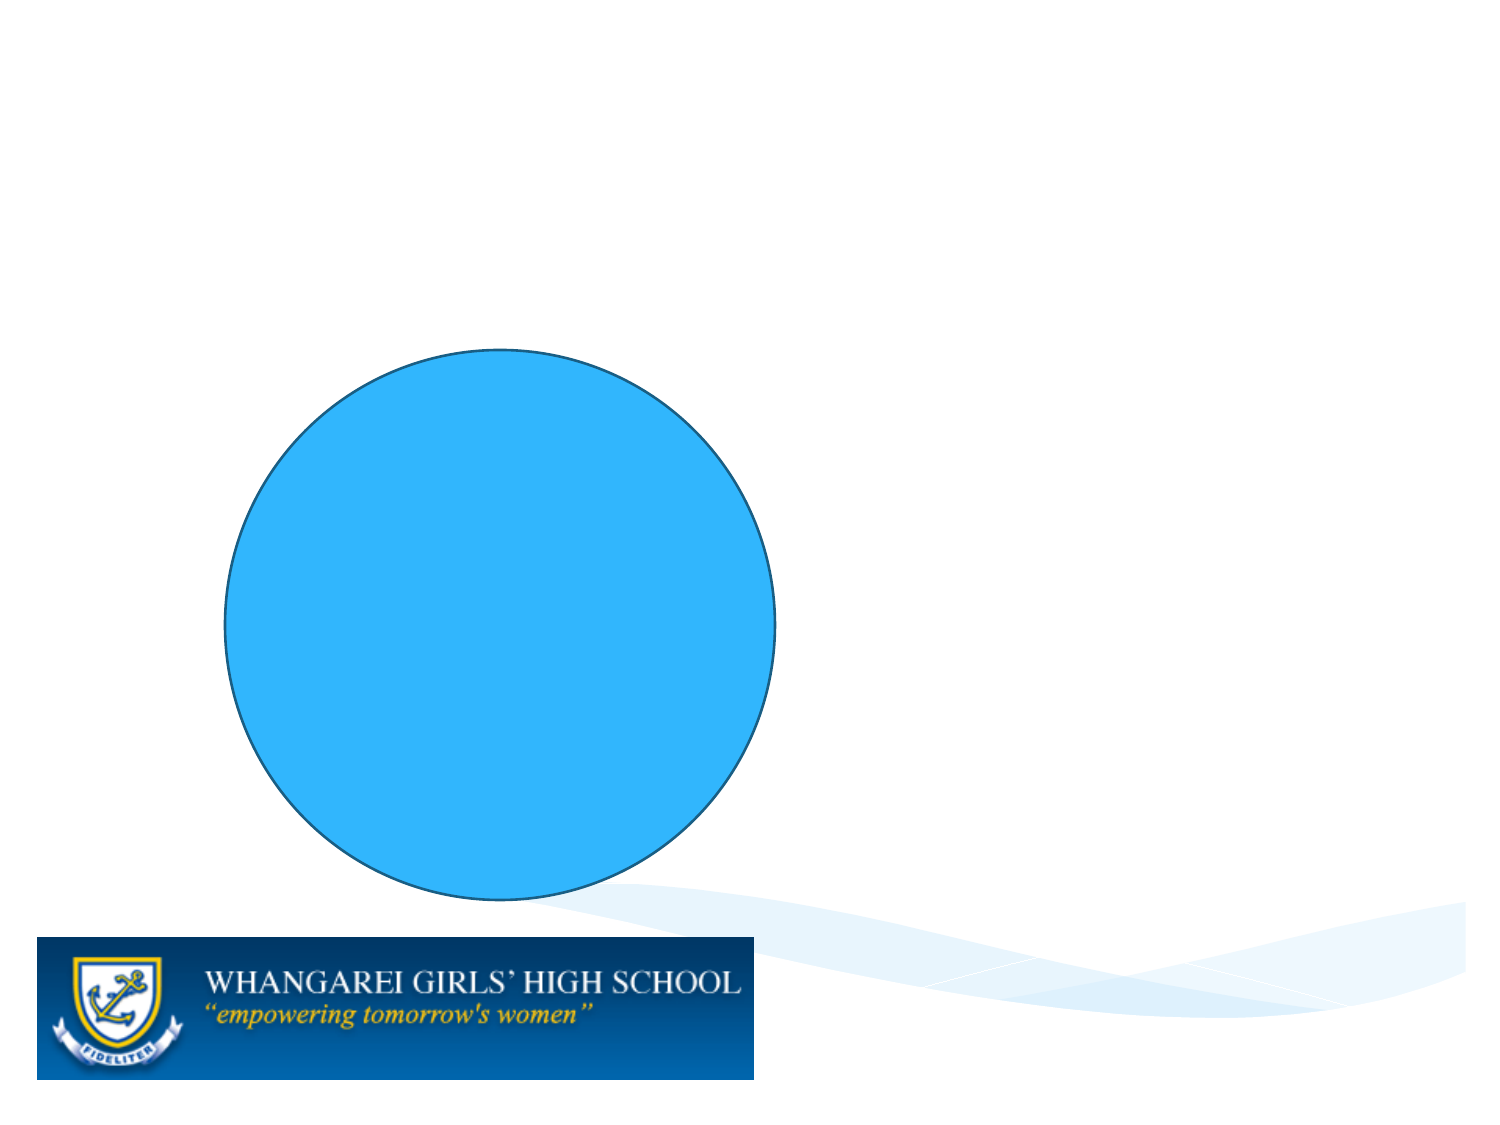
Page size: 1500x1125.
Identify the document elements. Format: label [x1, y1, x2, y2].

text_box [223, 348, 777, 902]
picture [37, 937, 754, 1080]
